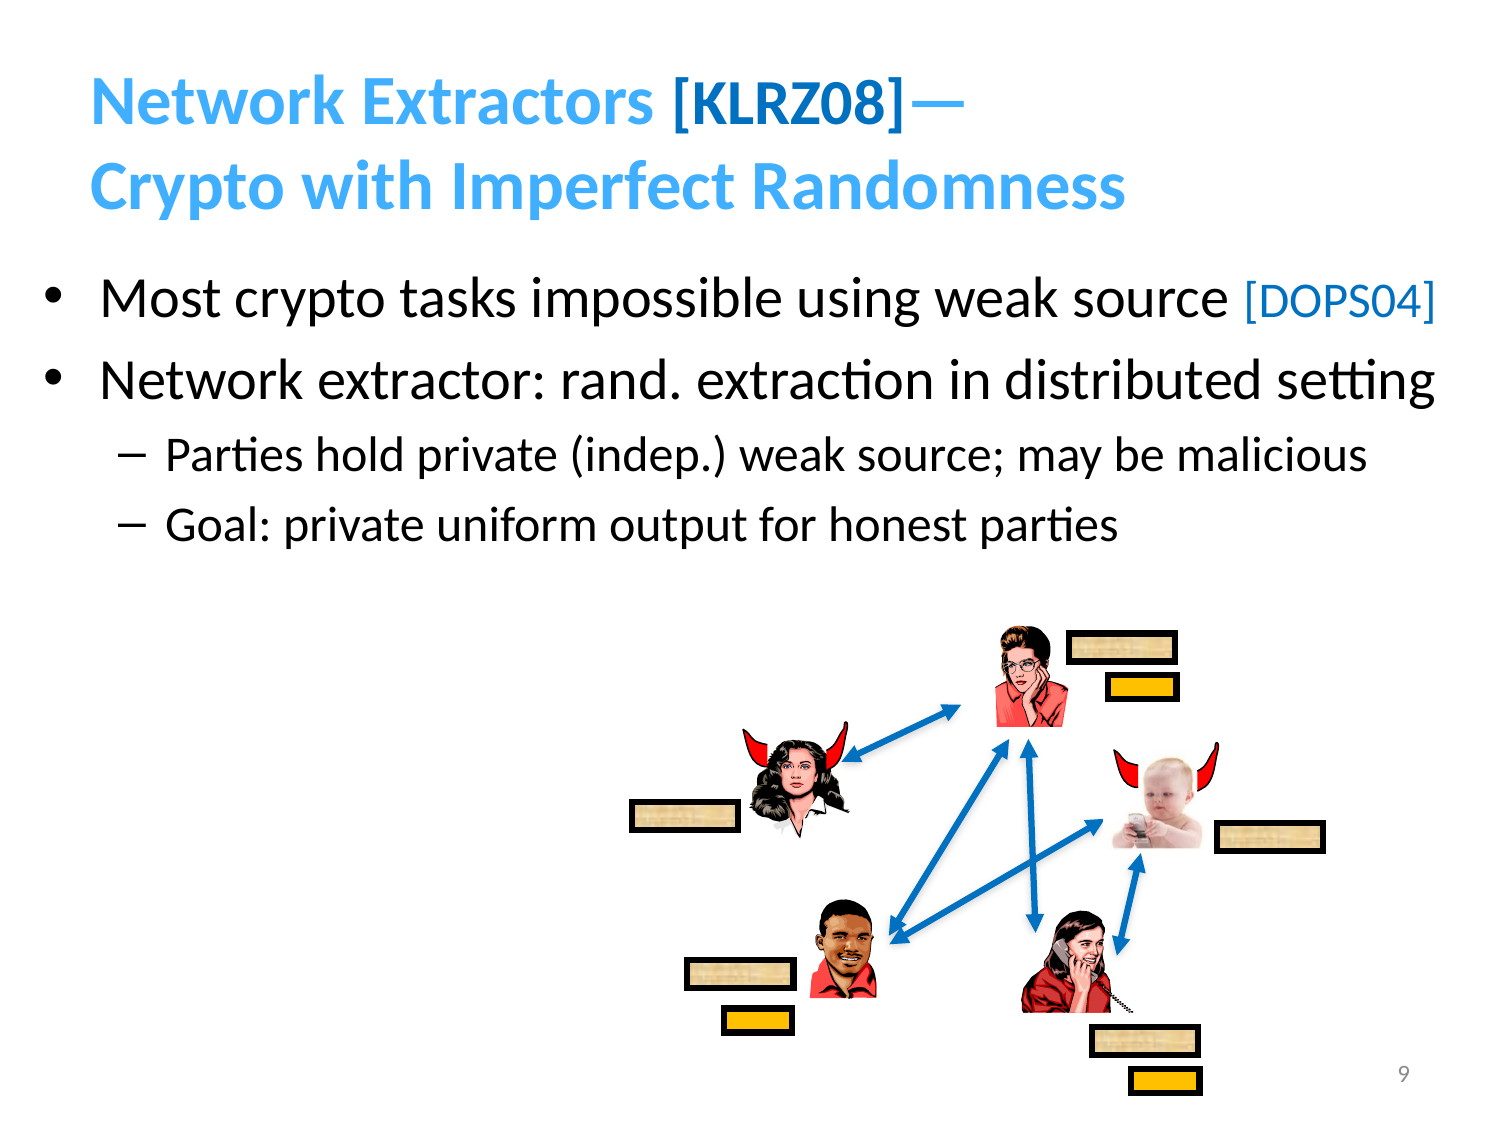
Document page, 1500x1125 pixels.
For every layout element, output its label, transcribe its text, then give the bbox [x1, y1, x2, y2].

list Most crypto tasks impossible using weak source [DOPS04] Network extractor: rand. extraction in distributed setting Parties hold private (indep.) weak source; may be malicious Goal: private uniform output for honest parties [28, 252, 1465, 995]
slide_number 9 [1074, 1042, 1425, 1103]
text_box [631, 624, 1324, 1056]
text_box [1130, 1069, 1200, 1094]
title Network Extractors [KLRZ08]— Crypto with Imperfect Randomness [75, 45, 1425, 233]
